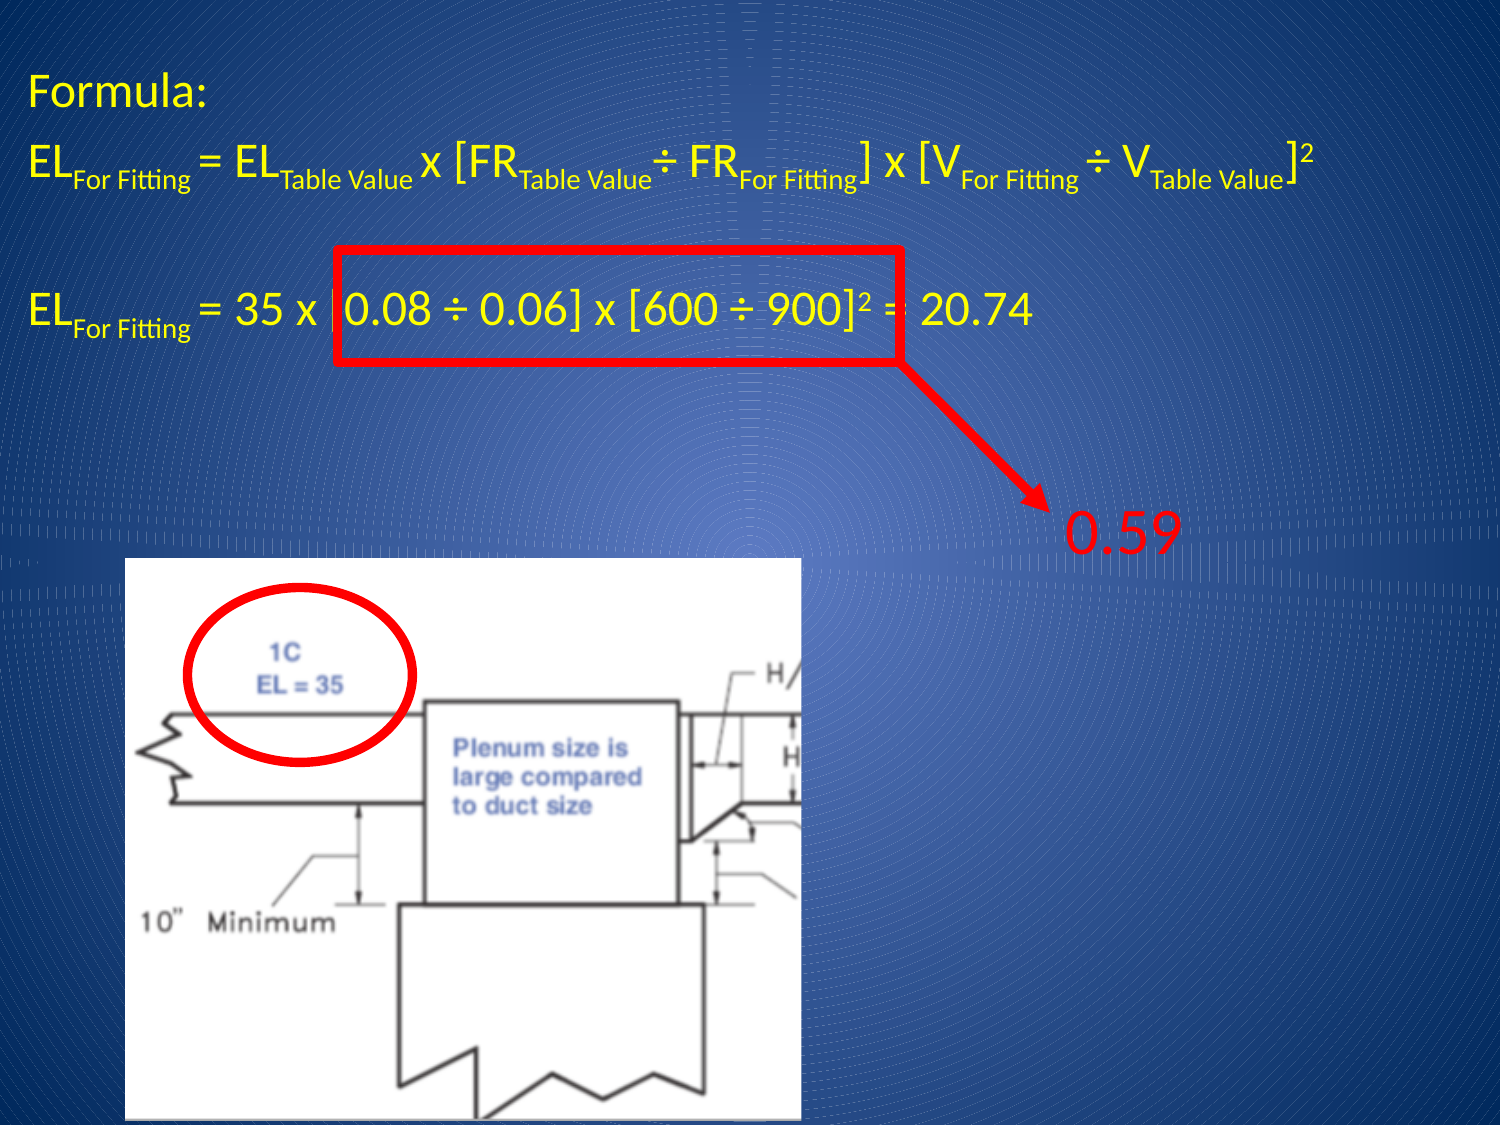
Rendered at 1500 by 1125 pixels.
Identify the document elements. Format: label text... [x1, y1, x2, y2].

text_box [335, 248, 902, 365]
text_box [899, 362, 1051, 513]
list Formula: ELFor Fitting = ELTable Value x [FRTable Value÷ FRFor Fitting] x [VFor Fitting ÷ VTable Value]2 ELFor Fitting = 35 x [0.08 ÷ 0.06] x [600 ÷ 900]2 = 20.74 [12, 50, 1500, 588]
text_box 0.59 [1051, 480, 1199, 576]
picture [124, 558, 802, 1125]
